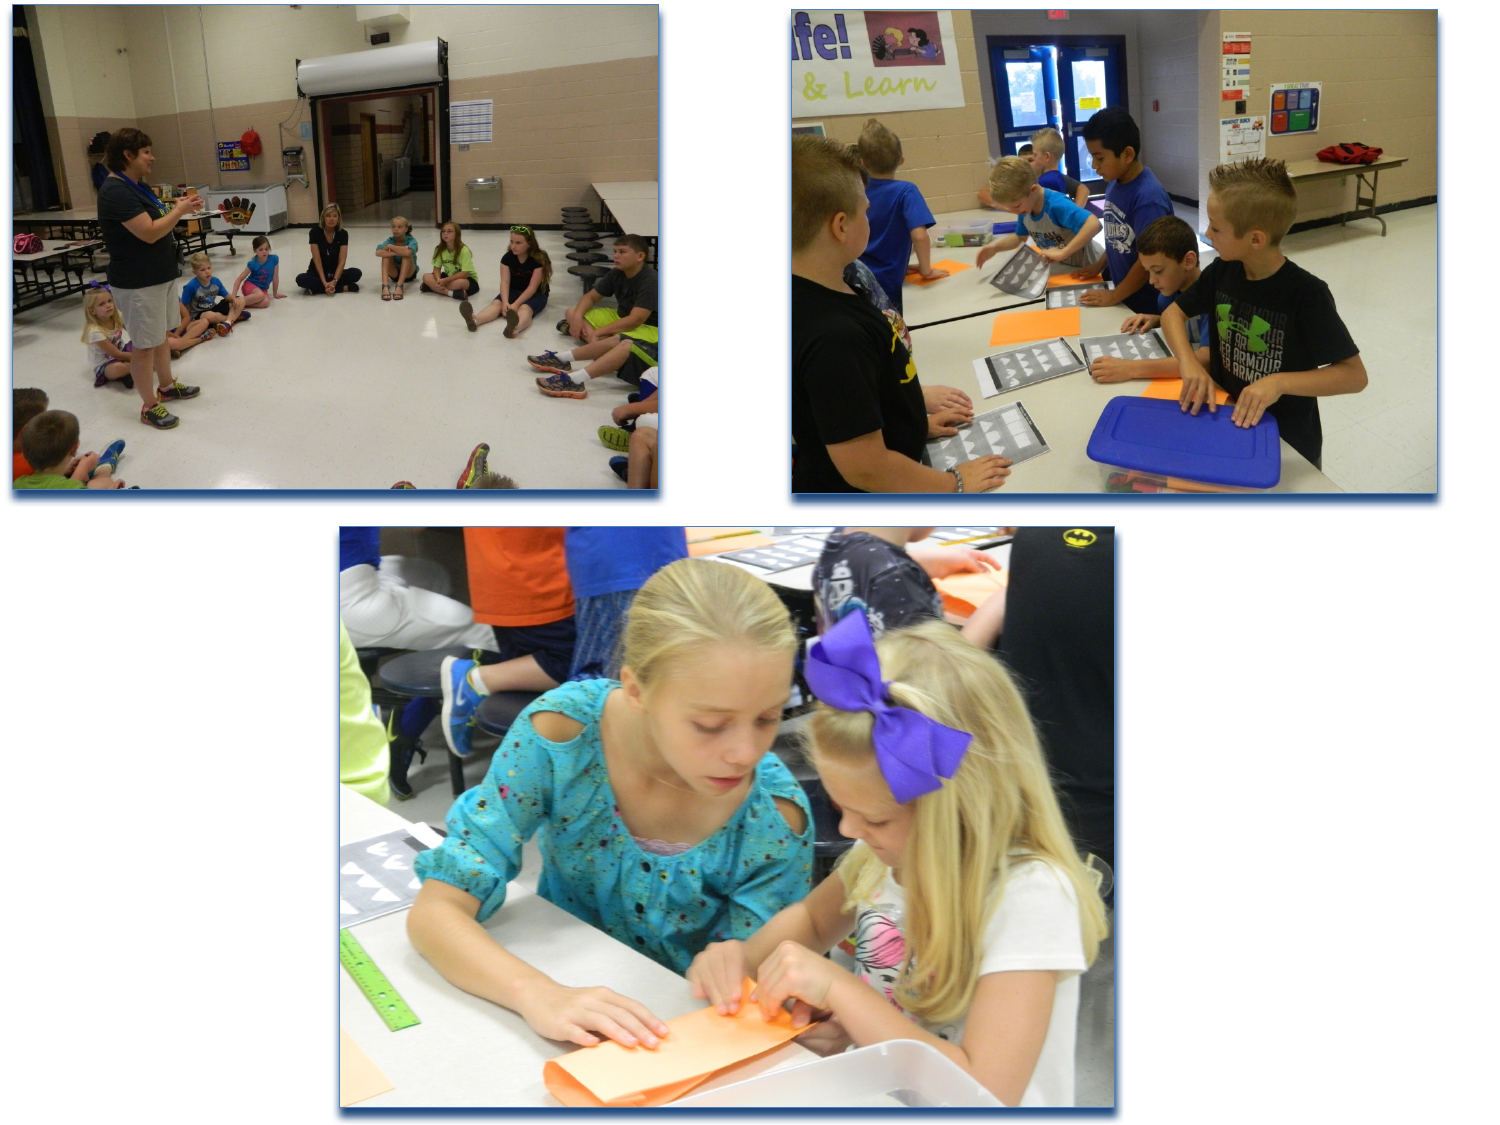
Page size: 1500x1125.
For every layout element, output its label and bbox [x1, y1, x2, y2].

picture [791, 9, 1438, 495]
picture [339, 526, 1115, 1108]
picture [12, 4, 660, 490]
